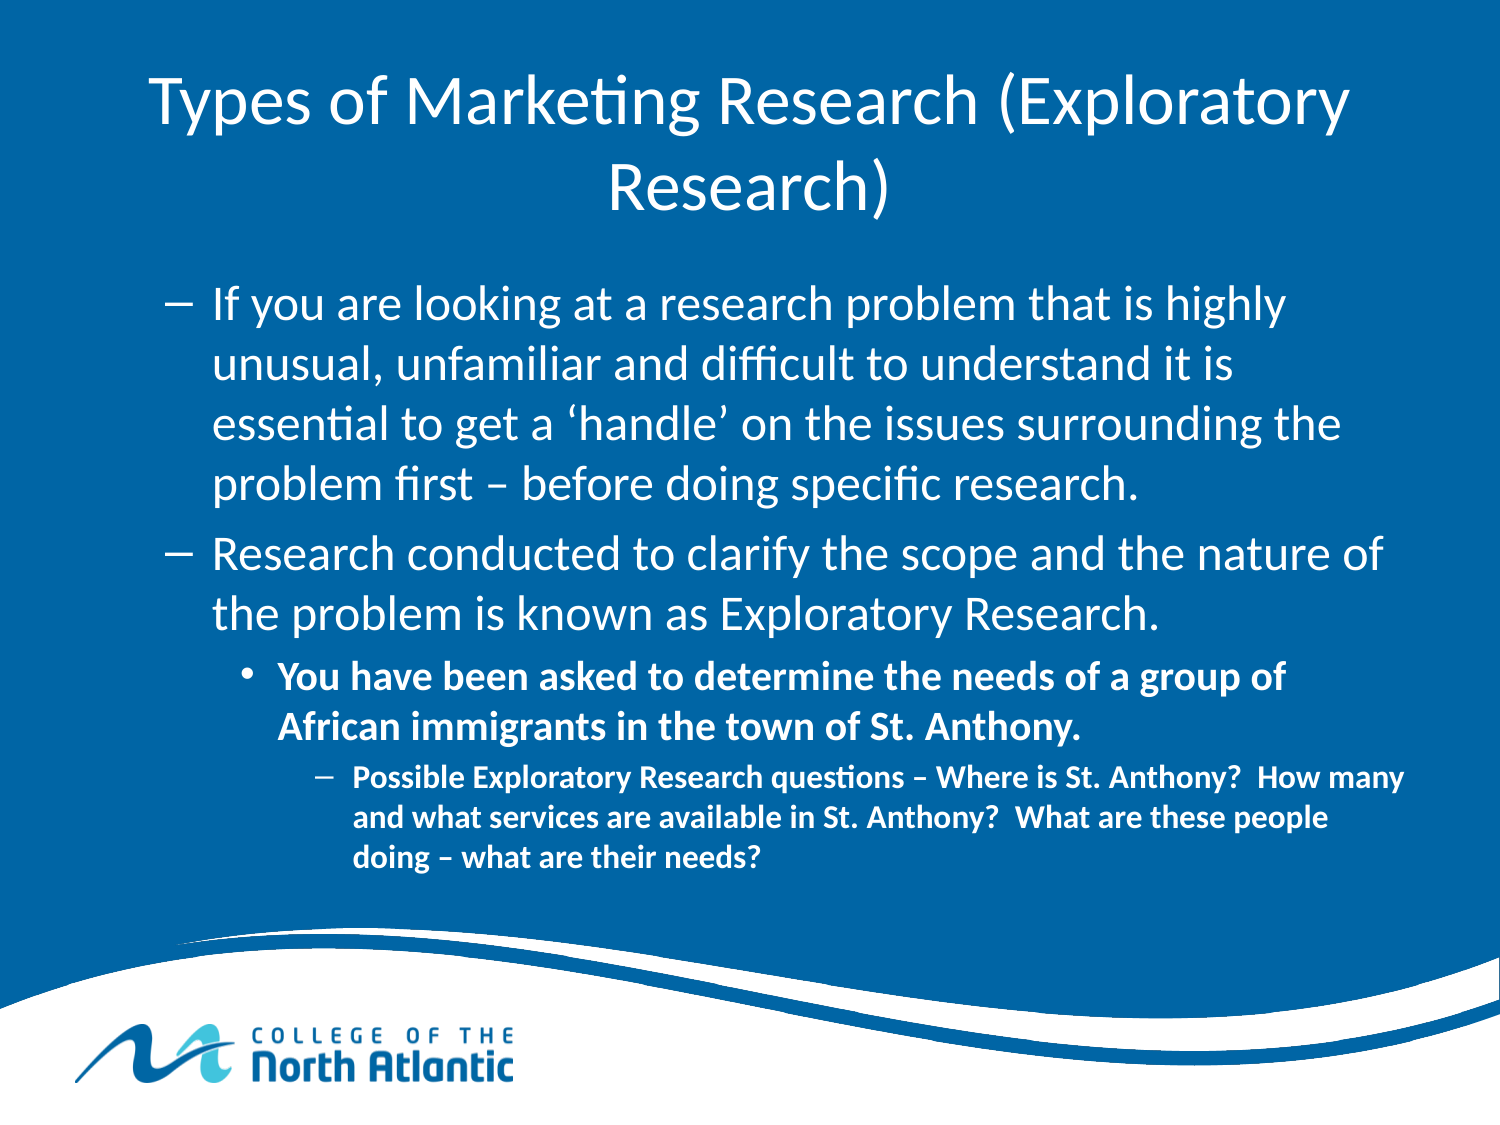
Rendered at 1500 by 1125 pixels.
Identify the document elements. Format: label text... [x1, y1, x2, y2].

title Types of Marketing Research (Exploratory Research) [75, 45, 1425, 233]
list If you are looking at a research problem that is highly unusual, unfamiliar and difficult to understand it is essential to get a ‘handle’ on the issues surrounding the problem first – before doing specific research. Research conducted to clarify the scope and the nature of the problem is known as Exploratory Research. You have been asked to determine the needs of a group of African immigrants in the town of St. Anthony. Possible Exploratory Research questions – Where is St. Anthony? How many and what services are available in St. Anthony? What are these people doing – what are their needs? [75, 262, 1425, 900]
picture [0, 928, 1500, 1125]
